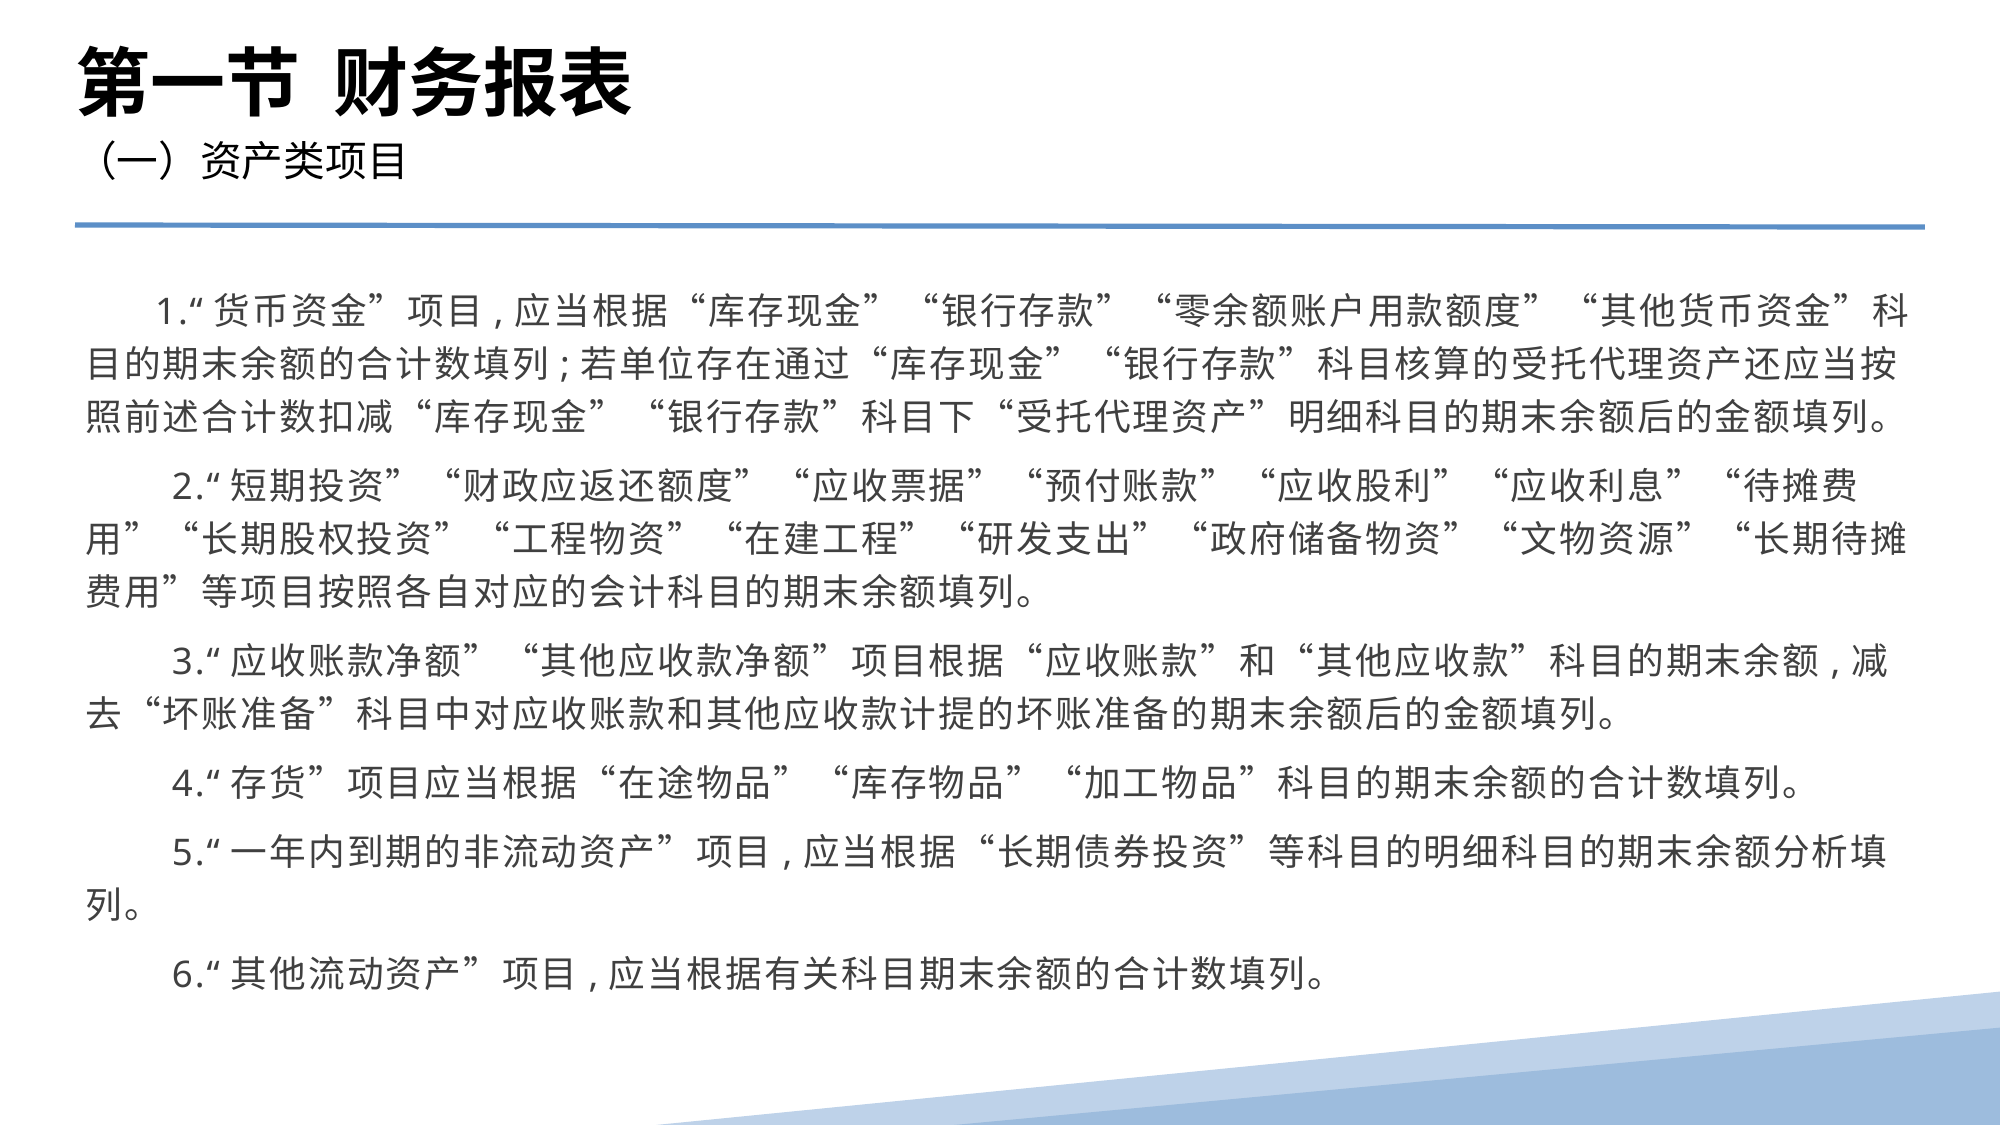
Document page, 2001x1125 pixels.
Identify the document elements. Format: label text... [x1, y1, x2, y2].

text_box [74, 224, 1925, 228]
text_box 1.“货币资金”项目,应当根据“库存现金”“银行存款”“零余额账户用款额度”“其他货币资金”科目的期末余额的合计数填列;若单位存在通过“库存现金”“银行存款”科目核算的受托代理资产还应当按照前述合计数扣减“库存现金”“银行存款”科目下“受托代理资产”明细科目的期末余额后的金额填列。 2.“短期投资”“财政应返还额度”“应收票据”“预付账款”“应收股利”“应收利息”“待摊费用”“长期股权投资”“工程物资”“在建工程”“研发支出”“政府储备物资”“文物资源”“长期待摊费用”等项目按照各自对应的会计科目的期末余额填列。 3.“应收账款净额”“其他应收款净额”项目根据“应收账款”和“其他应收款”科目的期末余额,减去“坏账准备”科目中对应收账款和其他应收款计提的坏账准备的期末余额后的金额填列。 4.“存货”项目应当根据“在途物品”“库存物品”“加工物品”科目的期末余额的合计数填列。 5.“一年内到期的非流动资产”项目,应当根据“长期债券投资”等科目的明细科目的期末余额分析填列。 6.“其他流动资产”项目,应当根据有关科目期末余额的合计数填列。 [75, 252, 1925, 1022]
text_box 第一节 财务报表 [75, 24, 1925, 124]
text_box （一）资产类项目 [75, 124, 1925, 200]
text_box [656, 991, 2000, 1125]
